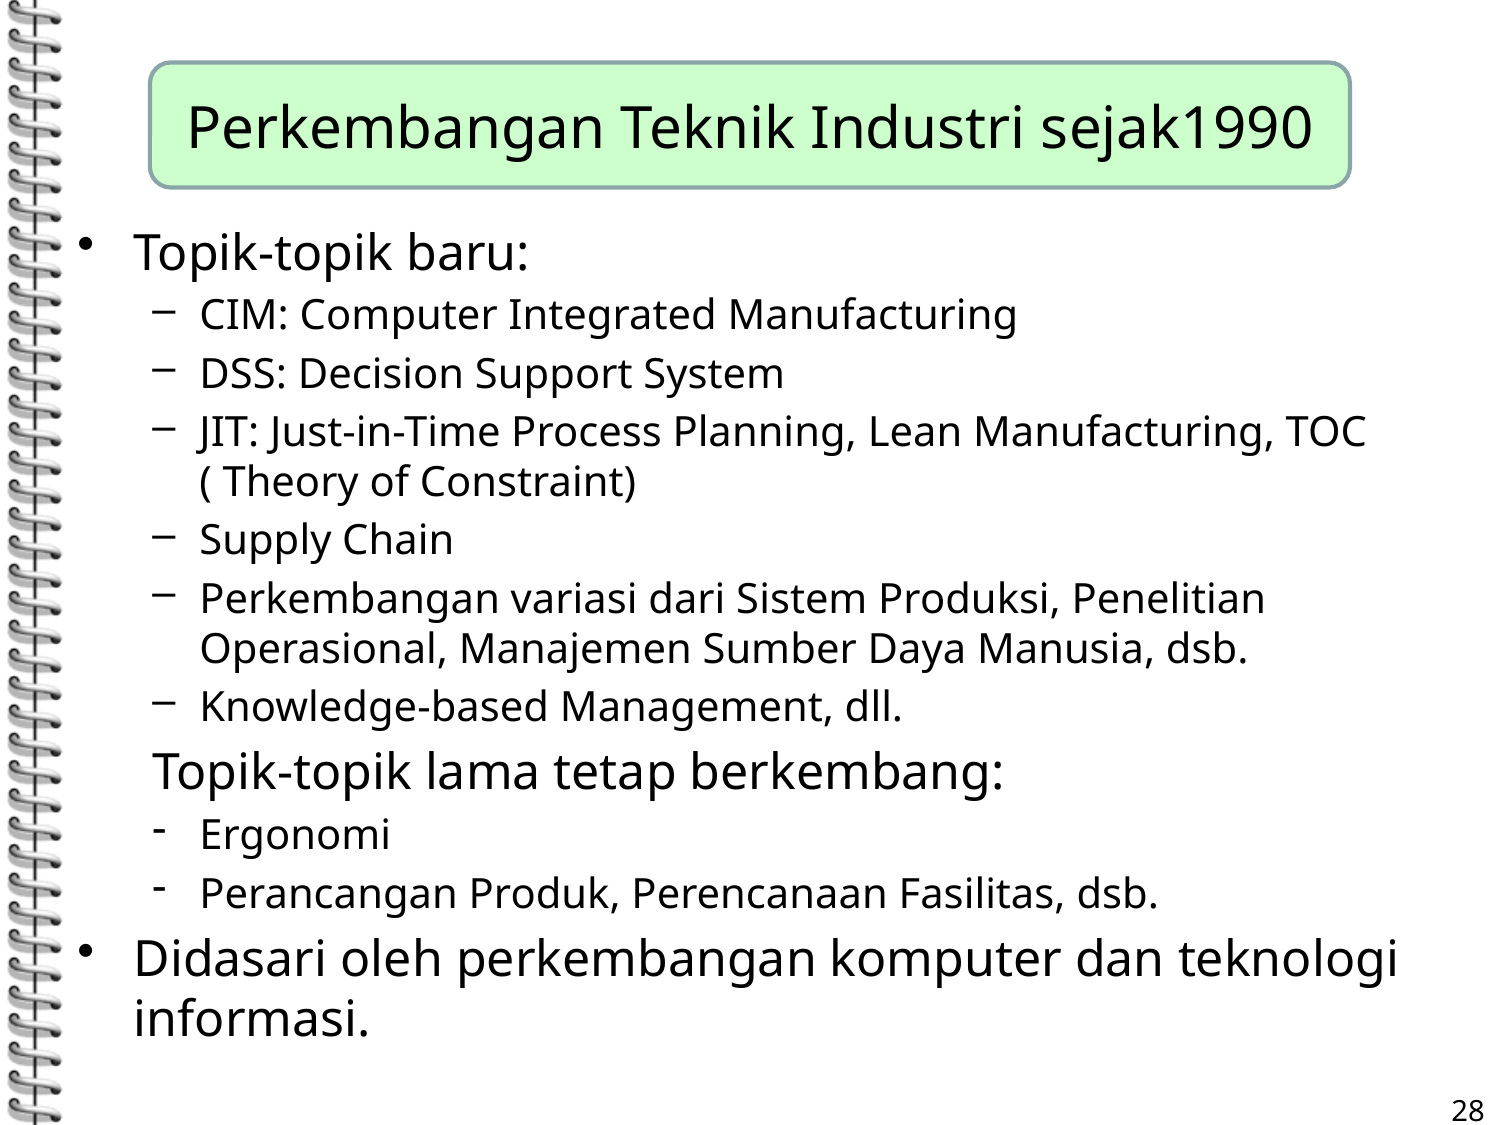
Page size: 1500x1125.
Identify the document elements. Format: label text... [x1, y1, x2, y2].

text_box Perkembangan Teknik Industri sejak1990 [147, 60, 1353, 190]
slide_number 28 [1149, 1084, 1500, 1125]
list Topik-topik baru: CIM: Computer Integrated Manufacturing DSS: Decision Support System JIT: Just-in-Time Process Planning, Lean Manufacturing, TOC ( Theory of Constraint) Supply Chain Perkembangan variasi dari Sistem Produksi, Penelitian Operasional, Manajemen Sumber Daya Manusia, dsb. Knowledge-based Management, dll. Topik-topik lama tetap berkembang: Ergonomi Perancangan Produk, Perencanaan Fasilitas, dsb. Didasari oleh perkembangan komputer dan teknologi informasi. [62, 212, 1463, 956]
picture [0, 0, 1500, 1125]
